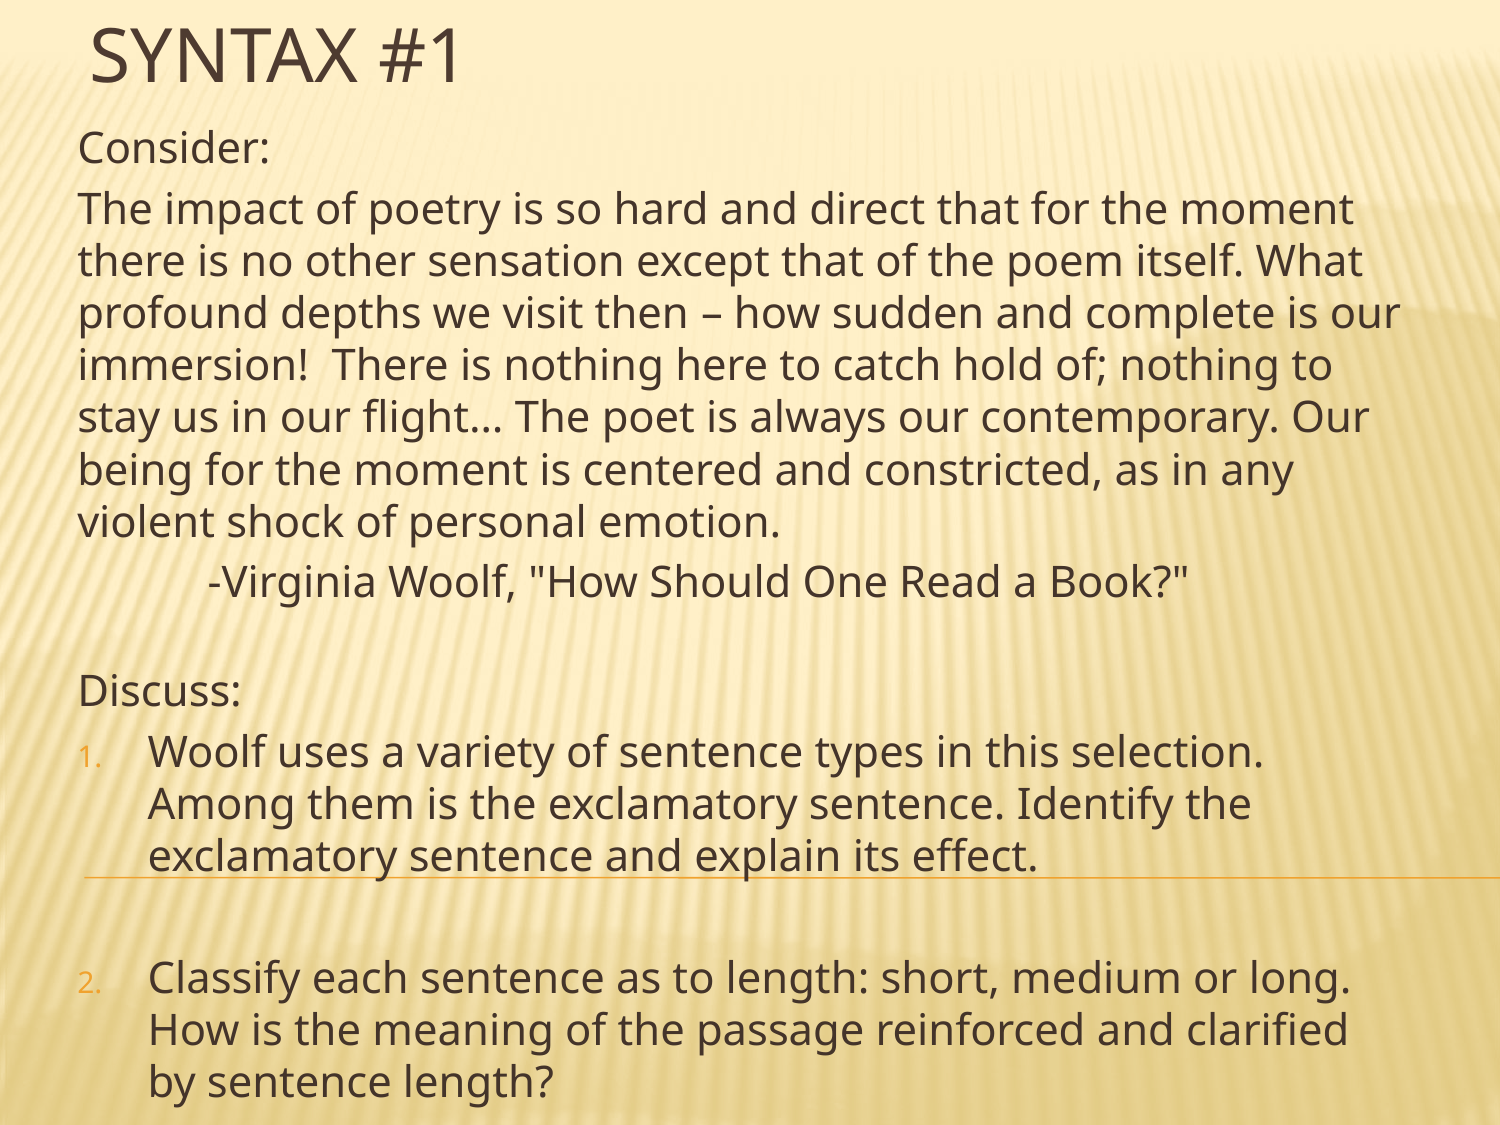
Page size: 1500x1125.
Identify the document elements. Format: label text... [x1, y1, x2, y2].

title SYNTAX #1 [75, 0, 1425, 112]
subtitle Consider: The impact of poetry is so hard and direct that for the moment there is no other sensation except that of the poem itself. What profound depths we visit then – how sudden and complete is our immersion! There is nothing here to catch hold of; nothing to stay us in our flight… The poet is always our contemporary. Our being for the moment is centered and constricted, as in any violent shock of personal emotion. -Virginia Woolf, "How Should One Read a Book?" Discuss: Woolf uses a variety of sentence types in this selection. Among them is the exclamatory sentence. Identify the exclamatory sentence and explain its effect. Classify each sentence as to length: short, medium or long. How is the meaning of the passage reinforced and clarified by sentence length? [62, 112, 1425, 1125]
